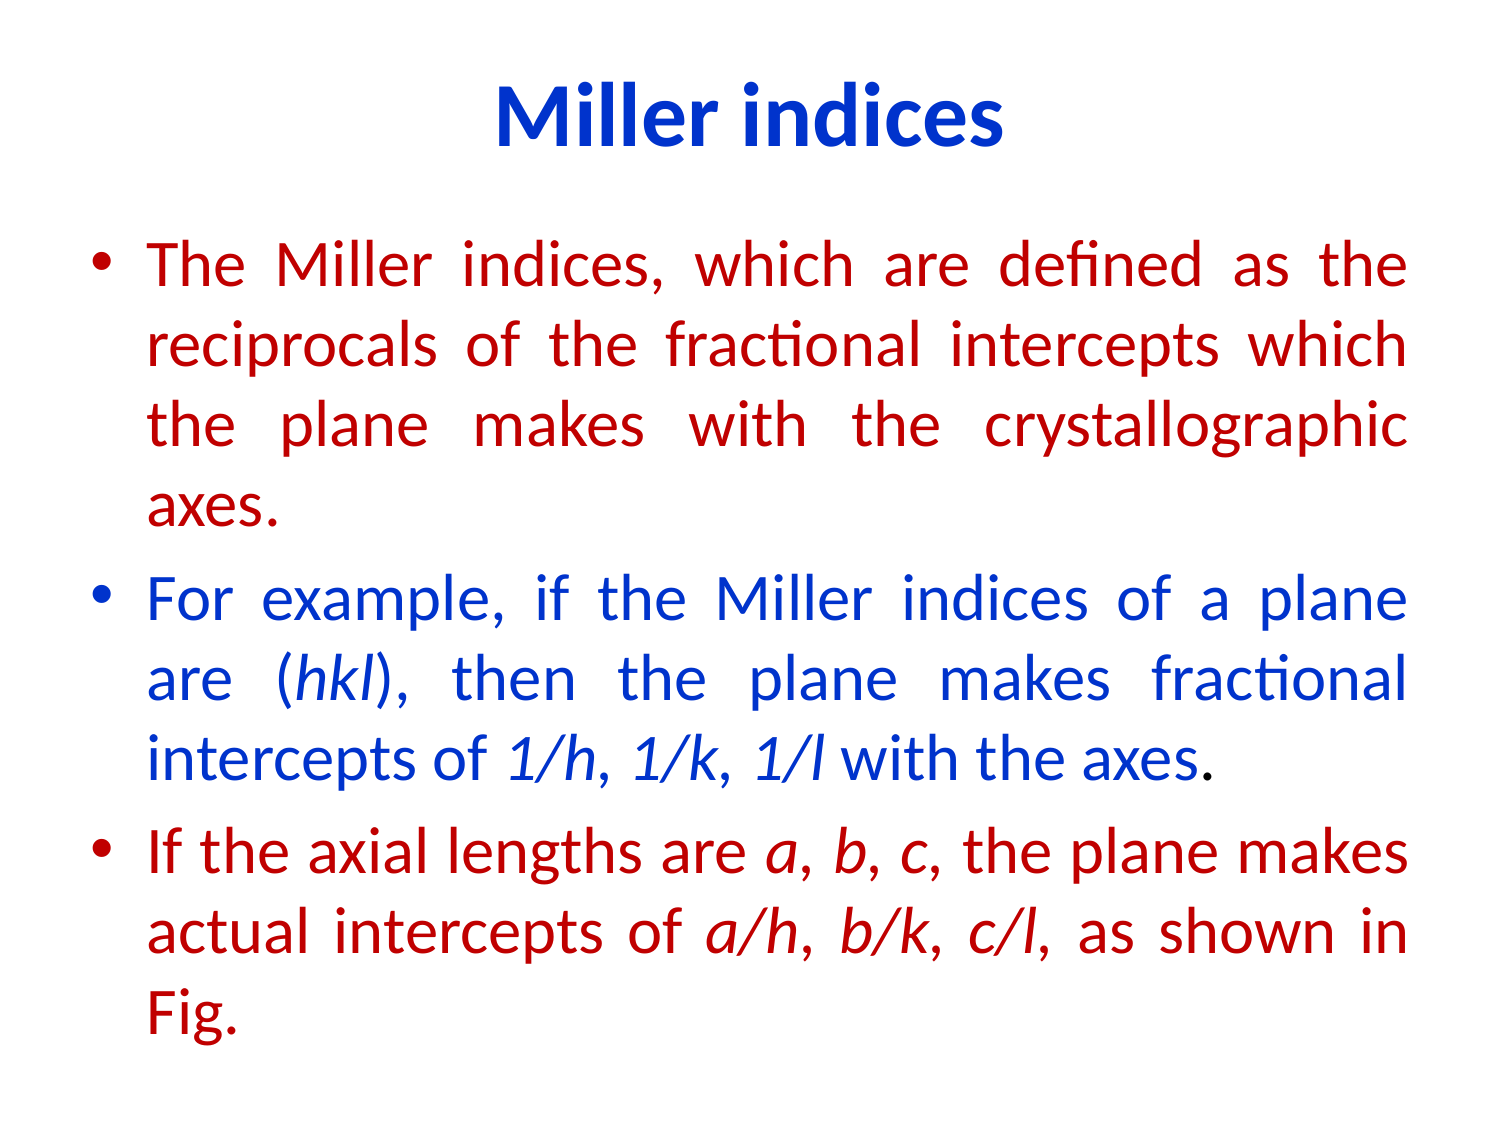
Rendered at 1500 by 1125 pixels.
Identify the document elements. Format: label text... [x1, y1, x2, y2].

list The Miller indices, which are defined as the reciprocals of the fractional intercepts which the plane makes with the crystallographic axes. For example, if the Miller indices of a plane are (hkl), then the plane makes fractional intercepts of 1/h, 1/k, 1/l with the axes. If the axial lengths are a, b, c, the plane makes actual intercepts of a/h, b/k, c/l, as shown in Fig. [75, 212, 1425, 1125]
title Miller indices [75, 45, 1425, 175]
